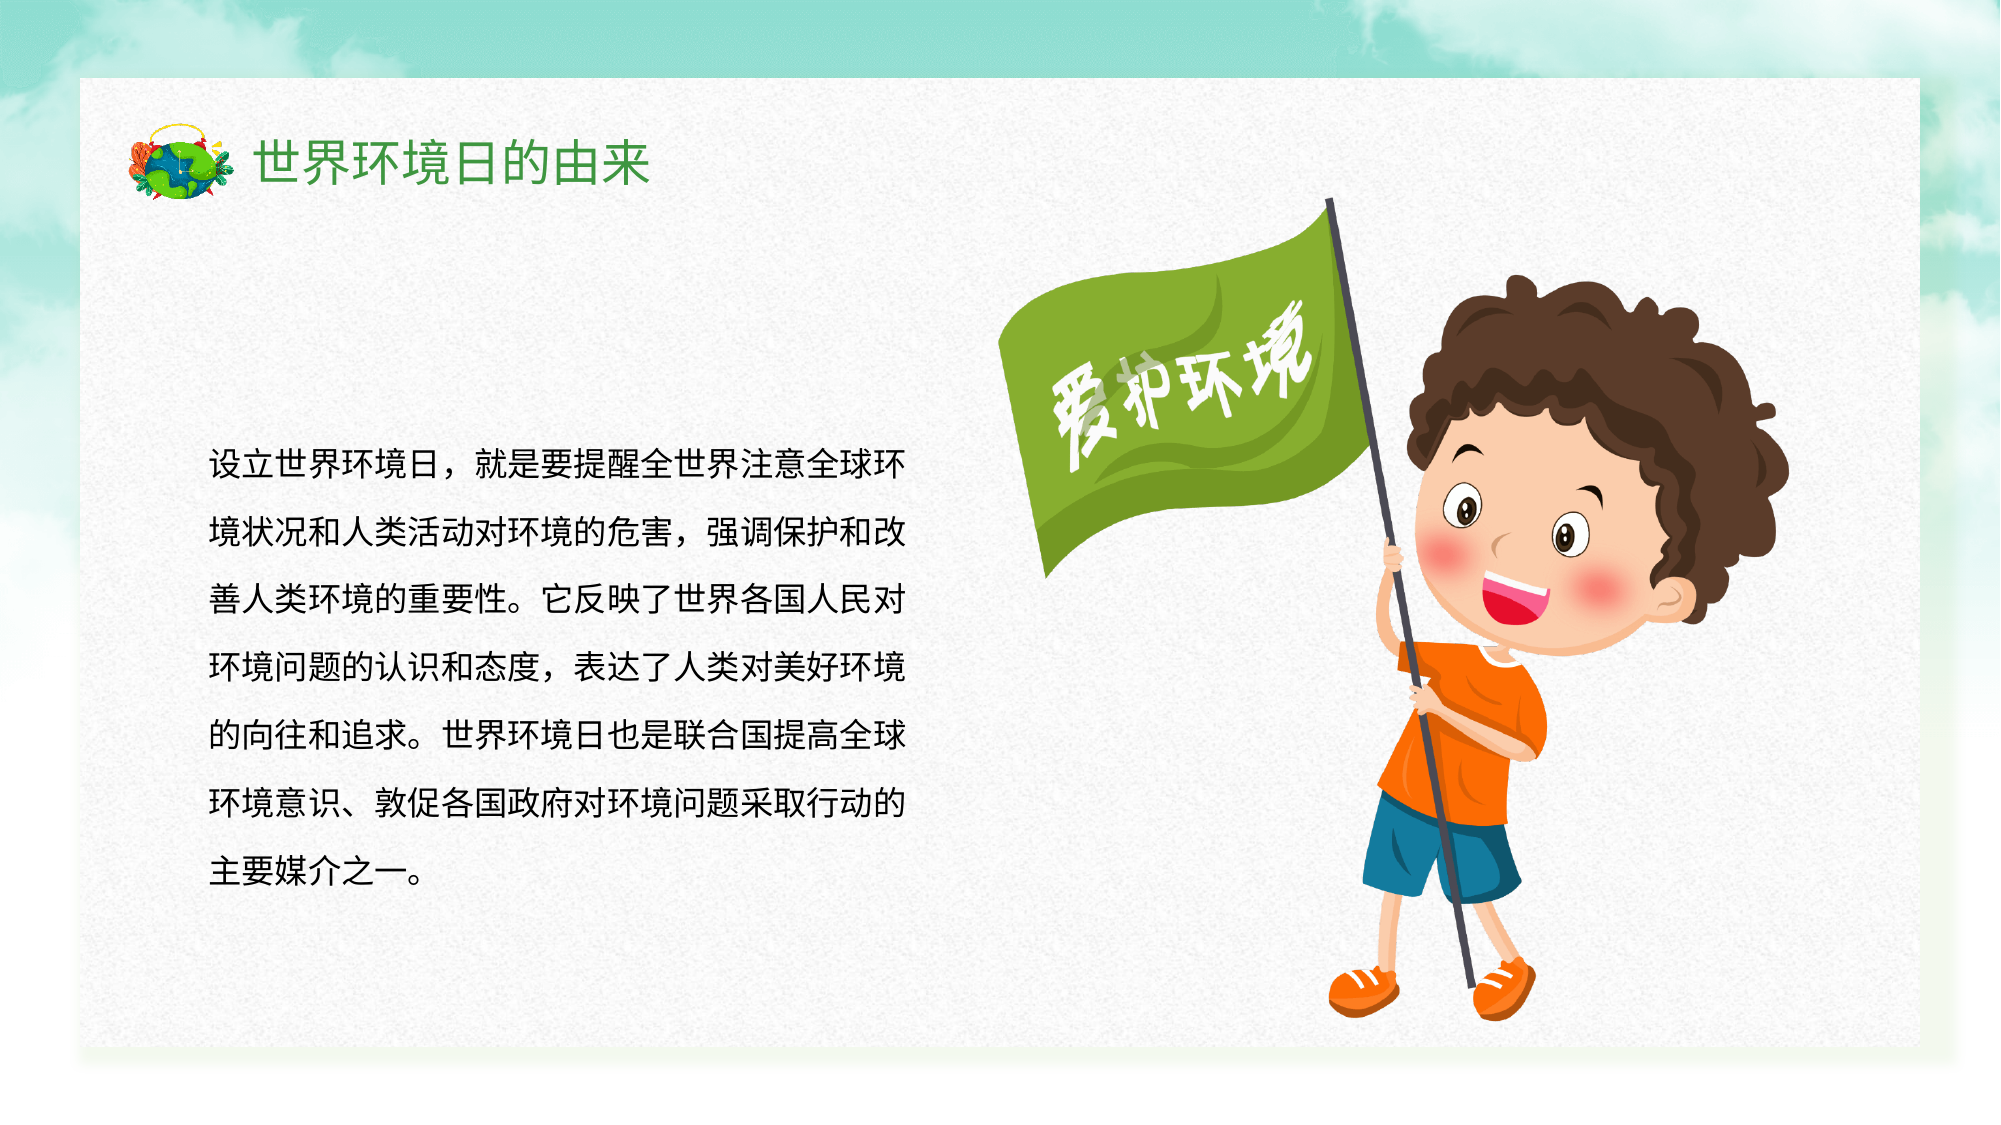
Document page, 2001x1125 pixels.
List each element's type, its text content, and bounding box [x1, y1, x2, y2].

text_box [123, 104, 857, 218]
text_box 设立世界环境日，就是要提醒全世界注意全球环境状况和人类活动对环境的危害，强调保护和改善人类环境的重要性。它反映了世界各国人民对环境问题的认识和态度，表达了人类对美好环境的向往和追求。世界环境日也是联合国提高全球环境意识、敦促各国政府对环境问题采取行动的主要媒介之一。 [179, 407, 763, 718]
picture [0, 0, 2000, 1125]
